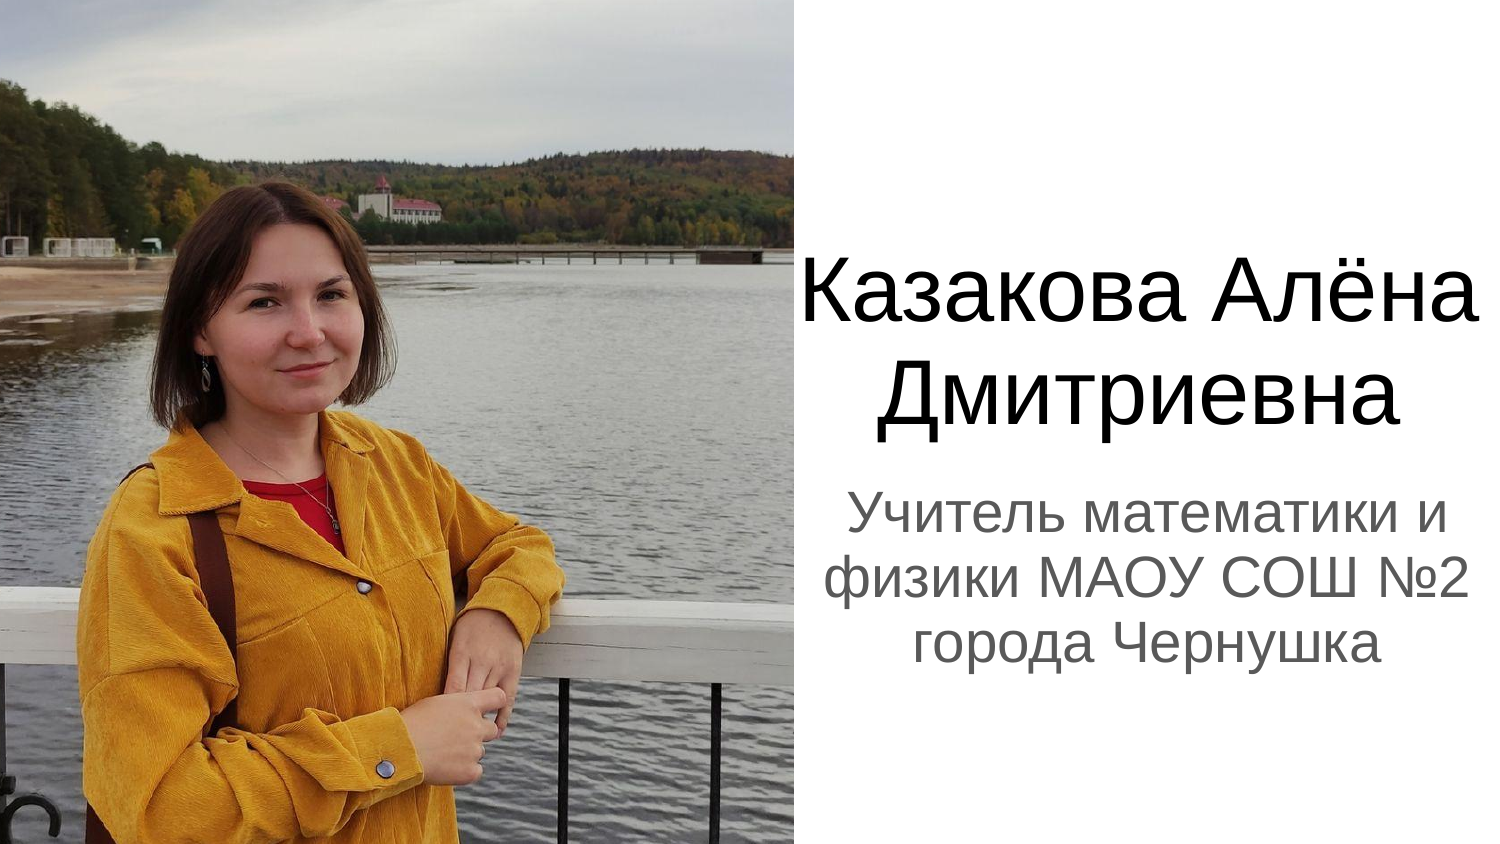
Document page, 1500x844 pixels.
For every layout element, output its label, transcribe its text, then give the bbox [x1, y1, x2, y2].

subtitle Учитель математики и физики МАОУ СОШ №2 города Чернушка [801, 464, 1500, 752]
picture [0, 0, 794, 844]
title Казакова Алёна Дмитриевна [801, 122, 1500, 459]
